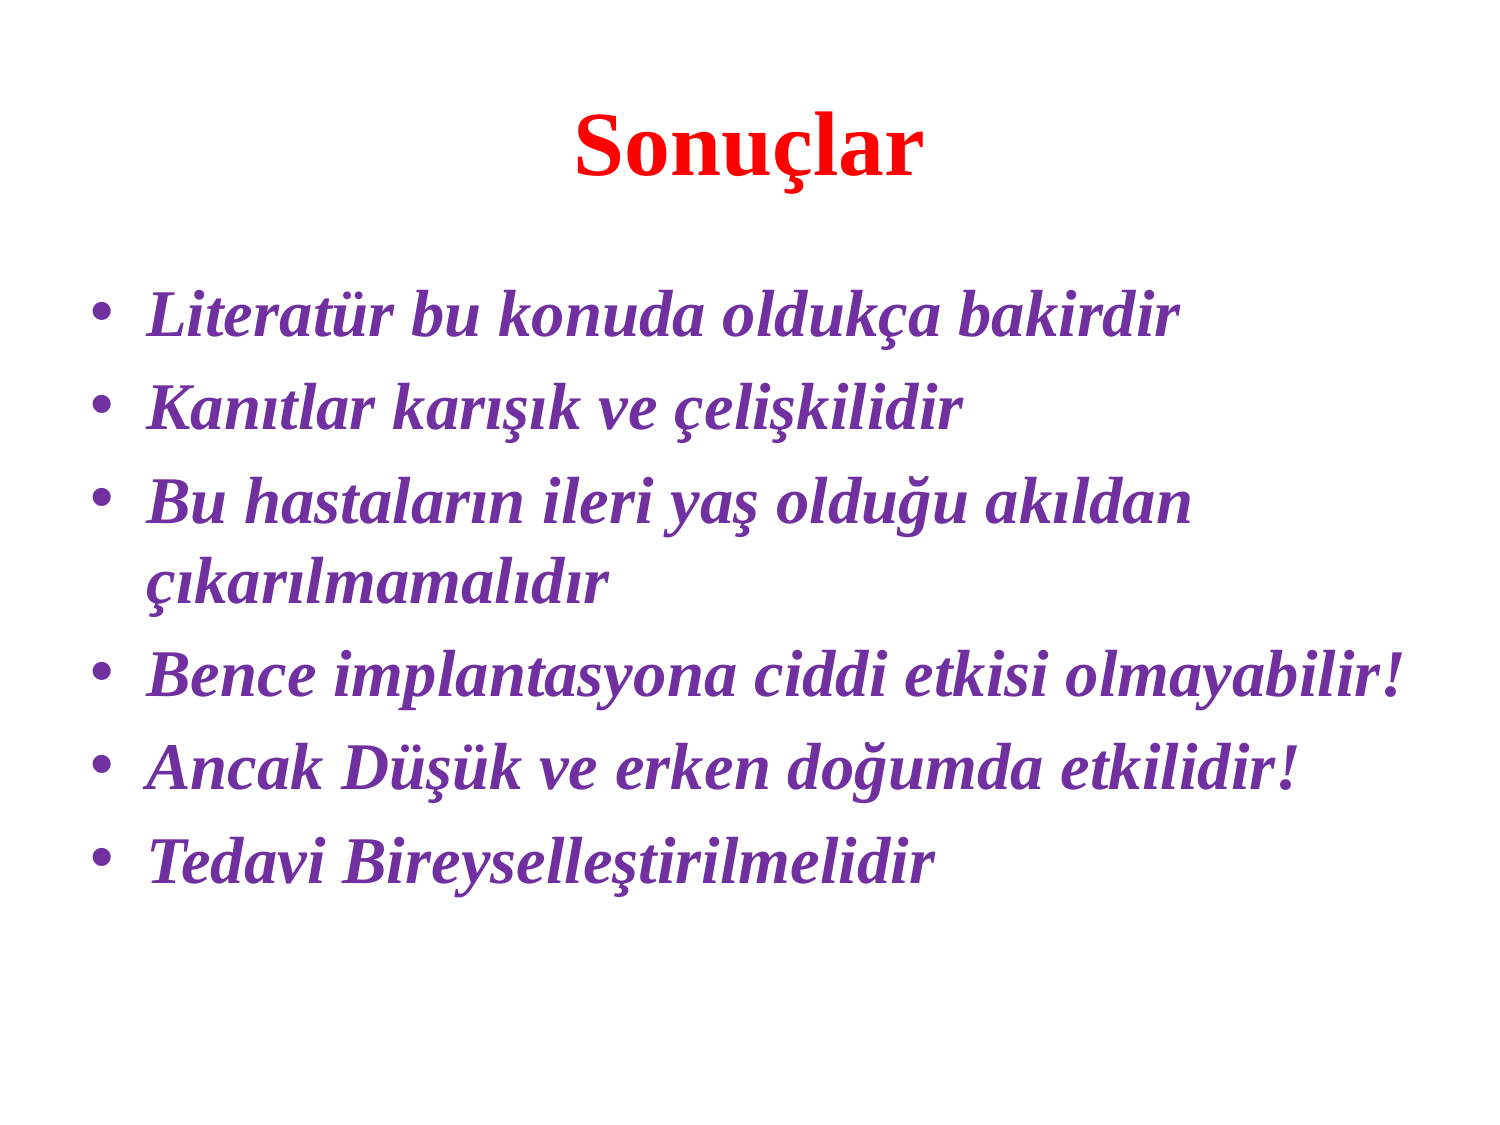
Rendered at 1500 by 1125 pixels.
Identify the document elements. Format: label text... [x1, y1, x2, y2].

title Sonuçlar [75, 45, 1425, 233]
list Literatür bu konuda oldukça bakirdir Kanıtlar karışık ve çelişkilidir Bu hastaların ileri yaş olduğu akıldan çıkarılmamalıdır Bence implantasyona ciddi etkisi olmayabilir! Ancak Düşük ve erken doğumda etkilidir! Tedavi Bireyselleştirilmelidir [75, 262, 1425, 1005]
